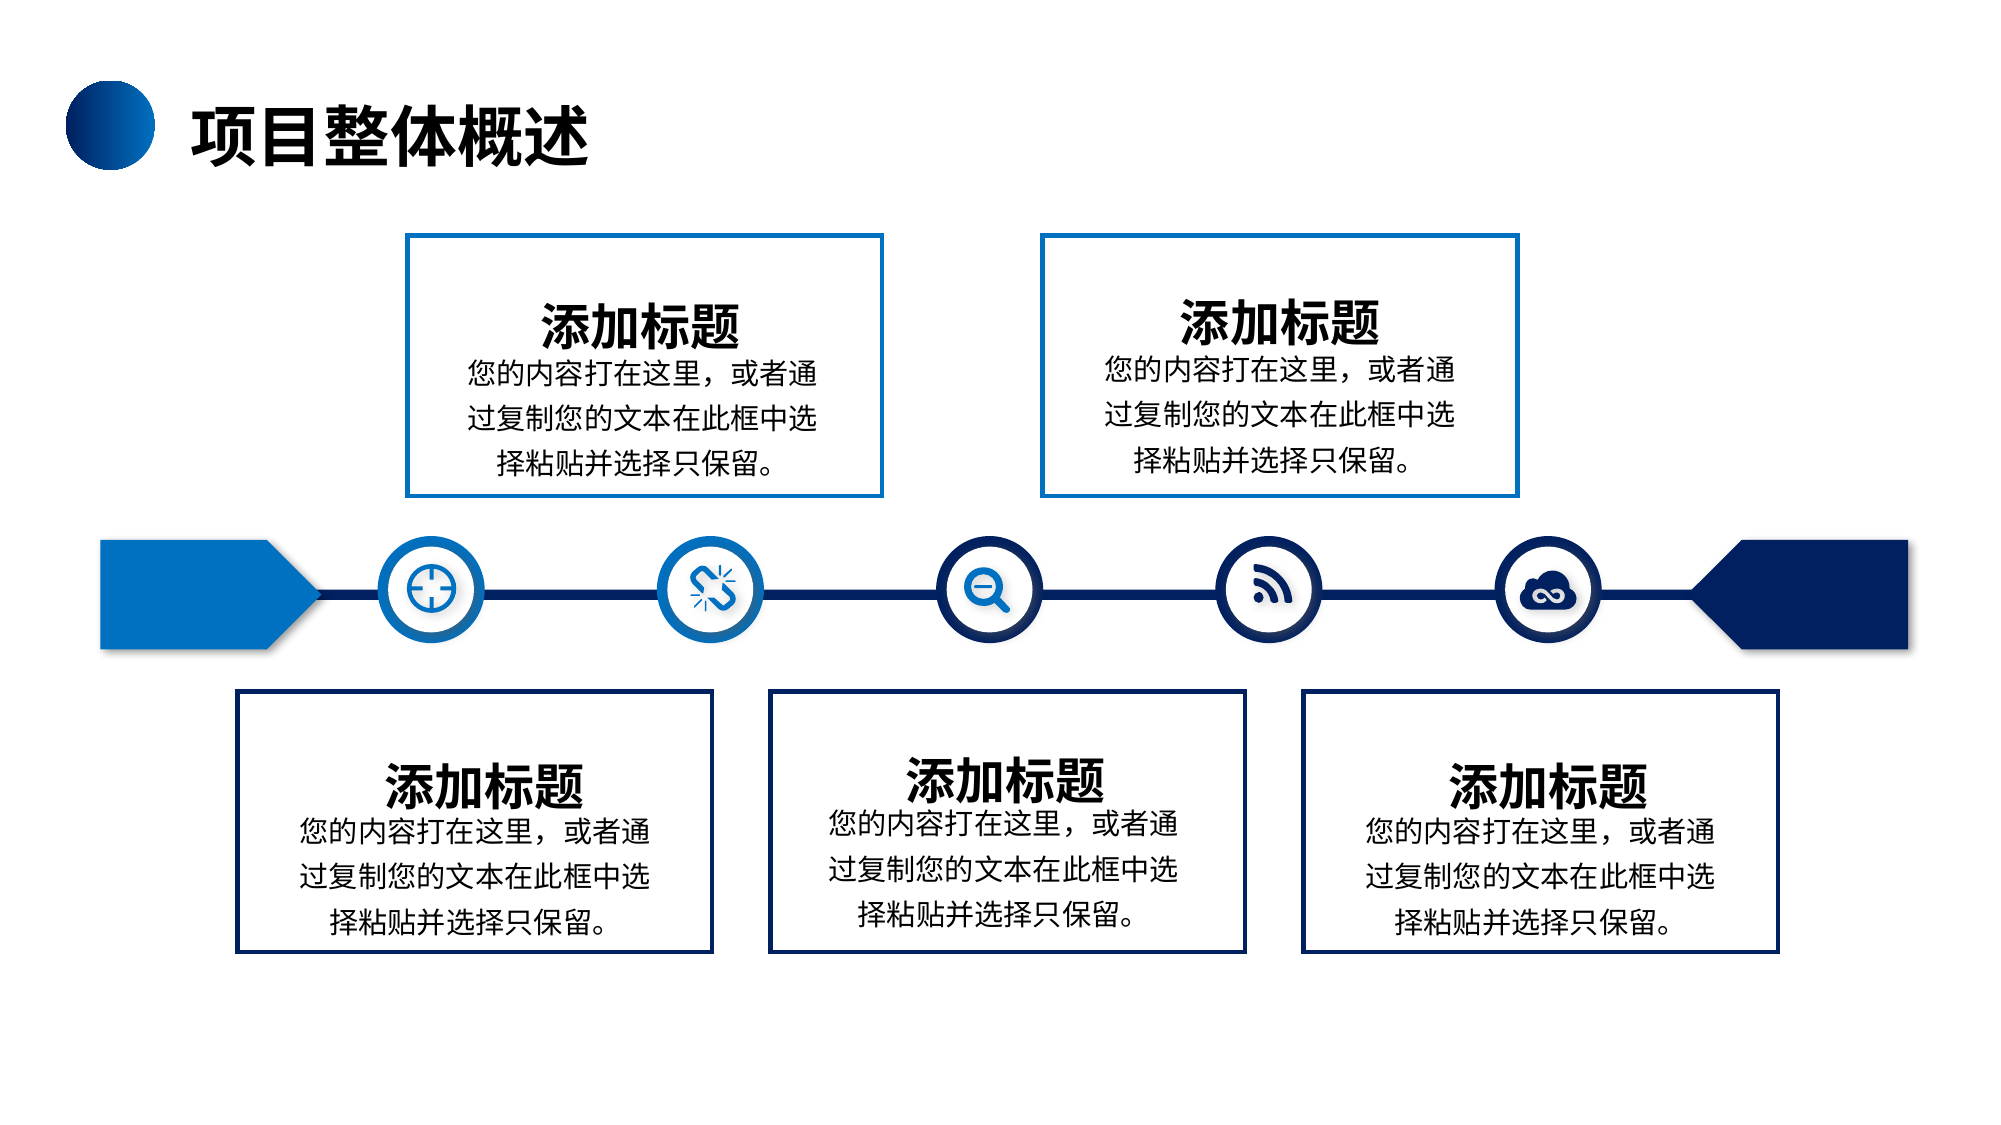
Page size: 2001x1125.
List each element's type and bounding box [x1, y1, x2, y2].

text_box [237, 691, 713, 952]
text_box [407, 235, 883, 496]
text_box [1686, 539, 1909, 650]
text_box [1494, 536, 1602, 644]
text_box [445, 270, 840, 487]
text_box [1215, 536, 1323, 644]
text_box [765, 589, 936, 600]
text_box [377, 536, 485, 644]
text_box [1303, 691, 1778, 952]
text_box [100, 539, 322, 650]
text_box [1044, 589, 1215, 600]
text_box [485, 589, 656, 600]
text_box [326, 589, 377, 600]
text_box [1083, 265, 1477, 483]
text_box [1343, 729, 1738, 945]
text_box [806, 723, 1201, 938]
text_box [656, 536, 764, 644]
text_box [1323, 589, 1494, 600]
text_box [1603, 589, 1690, 600]
text_box [278, 729, 673, 945]
text_box [1042, 235, 1518, 496]
text_box [936, 536, 1044, 644]
text_box [770, 691, 1245, 952]
text_box [65, 63, 614, 176]
